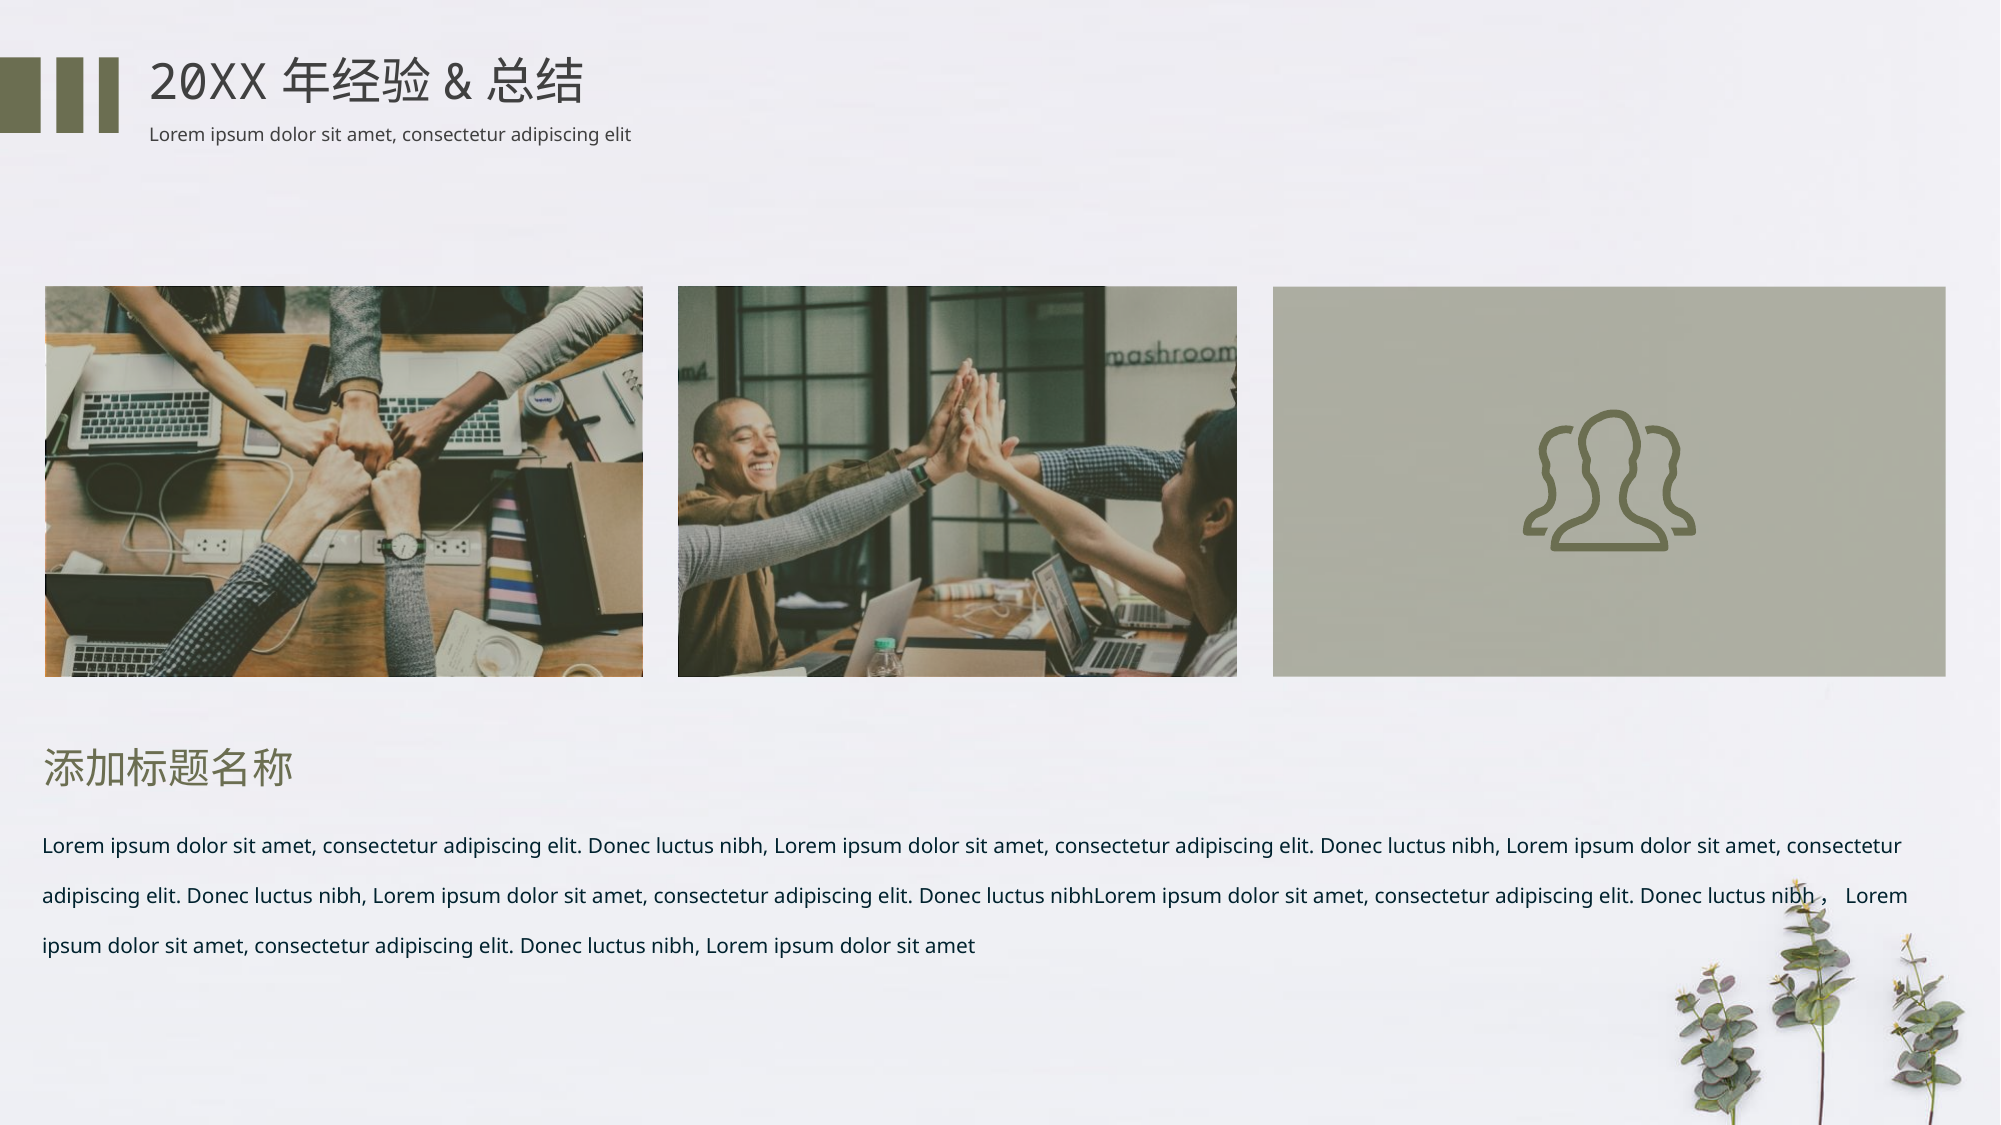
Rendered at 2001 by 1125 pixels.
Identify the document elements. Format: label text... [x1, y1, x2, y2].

text_box 20XX年经验&总结 [134, 42, 1087, 117]
text_box 添加标题名称 [28, 734, 309, 799]
text_box [98, 56, 120, 134]
text_box [1550, 409, 1669, 552]
text_box [1644, 425, 1697, 536]
text_box [1522, 425, 1574, 536]
text_box [0, 56, 42, 134]
picture [0, 0, 2000, 1125]
text_box Lorem ipsum dolor sit amet, consectetur adipiscing elit. Donec luctus nibh, Lorem ipsum dolor sit amet, consectetur adipiscing elit. Donec luctus nibh, Lorem ipsum dolor sit amet, consectetur adipiscing elit. Donec luctus nibh, Lorem ipsum dolor sit amet, consectetur adipiscing elit. Donec luctus nibhLorem ipsum dolor sit amet, consectetur adipiscing elit. Donec luctus nibh，Lorem ipsum dolor sit amet, consectetur adipiscing elit. Donec luctus nibh, Lorem ipsum dolor sit amet [27, 799, 1930, 965]
text_box [55, 56, 84, 134]
text_box [1272, 286, 1947, 678]
text_box Lorem ipsum dolor sit amet, consectetur adipiscing elit [134, 117, 705, 153]
